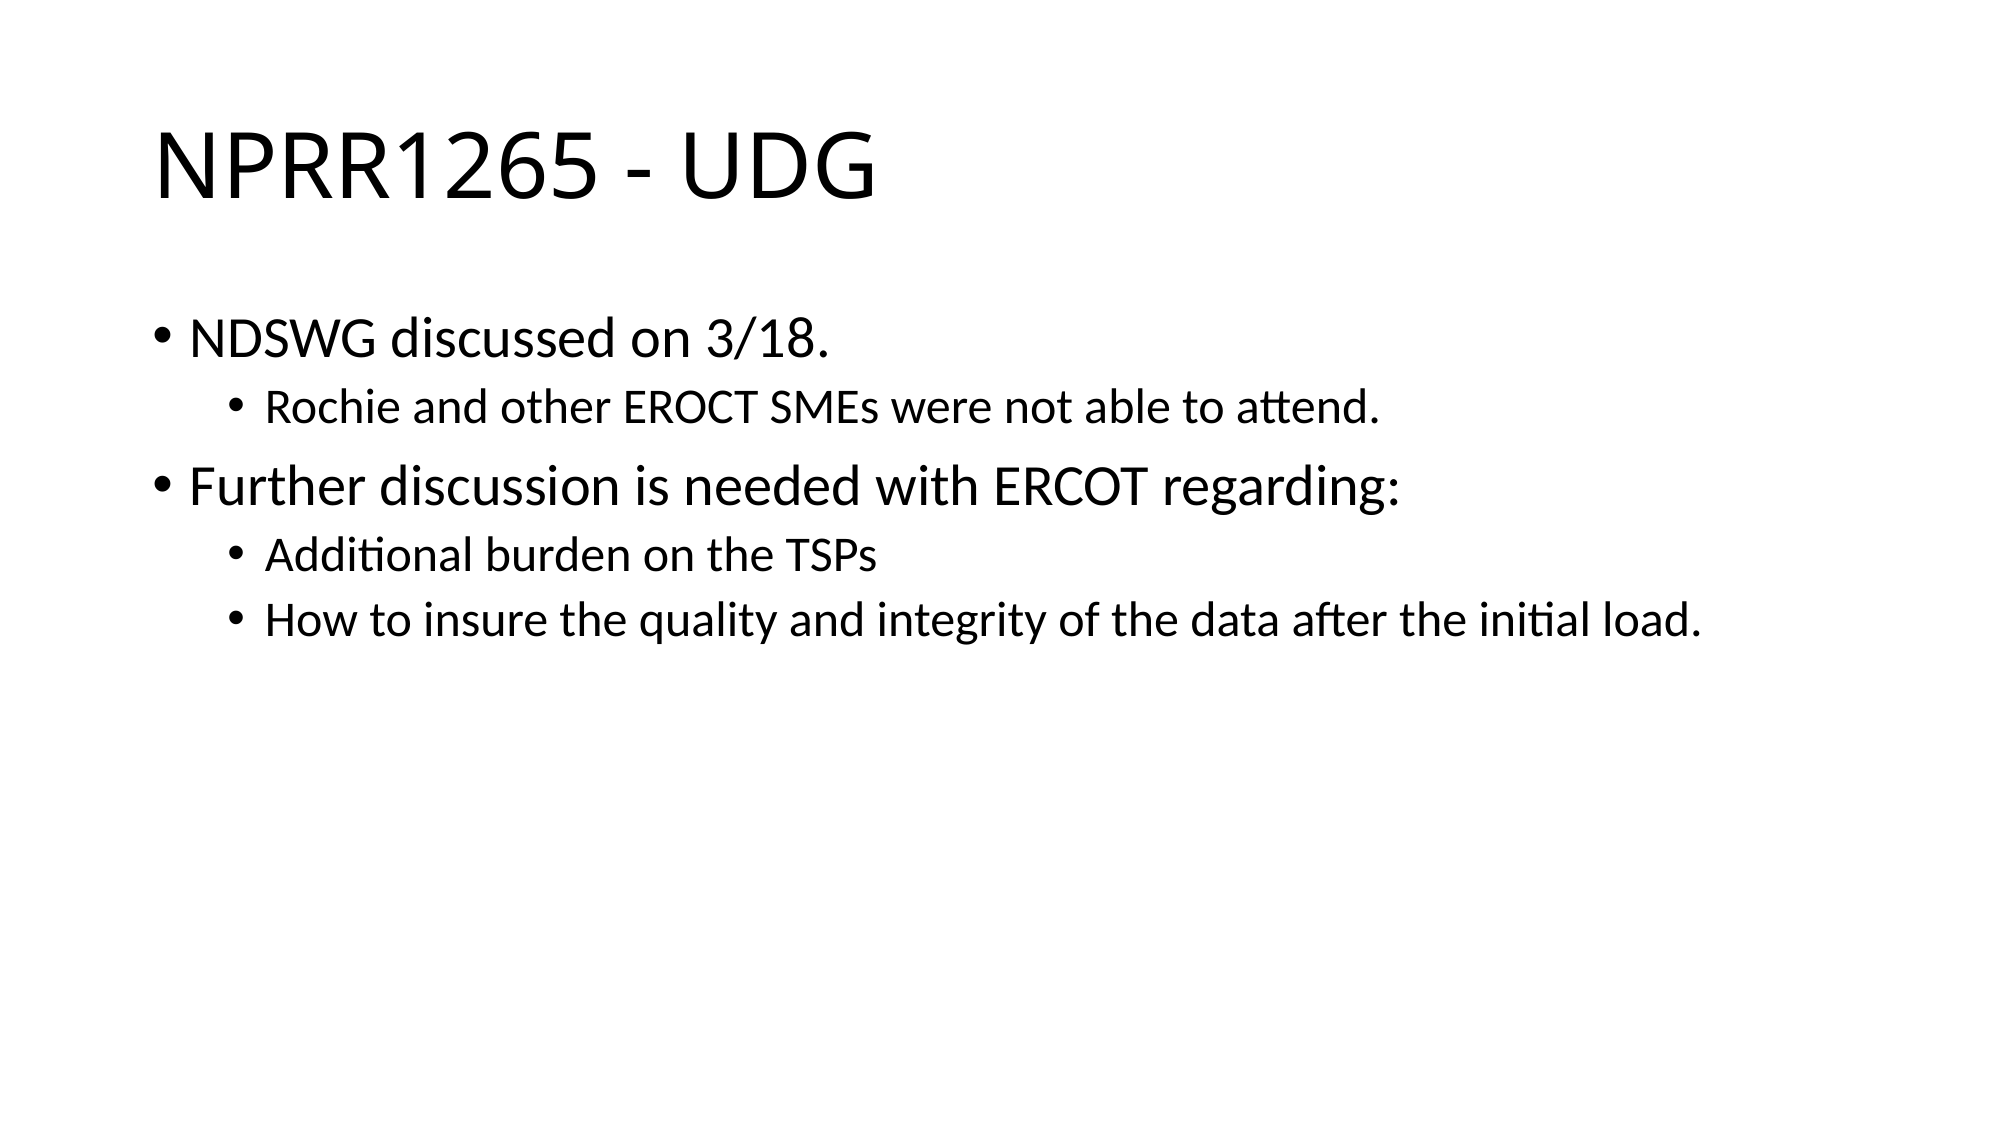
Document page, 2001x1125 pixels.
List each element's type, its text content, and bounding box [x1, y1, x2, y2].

list NDSWG discussed on 3/18. Rochie and other EROCT SMEs were not able to attend. Further discussion is needed with ERCOT regarding: Additional burden on the TSPs How to insure the quality and integrity of the data after the initial load. [137, 299, 1863, 1014]
title NPRR1265 - UDG [137, 59, 1863, 278]
